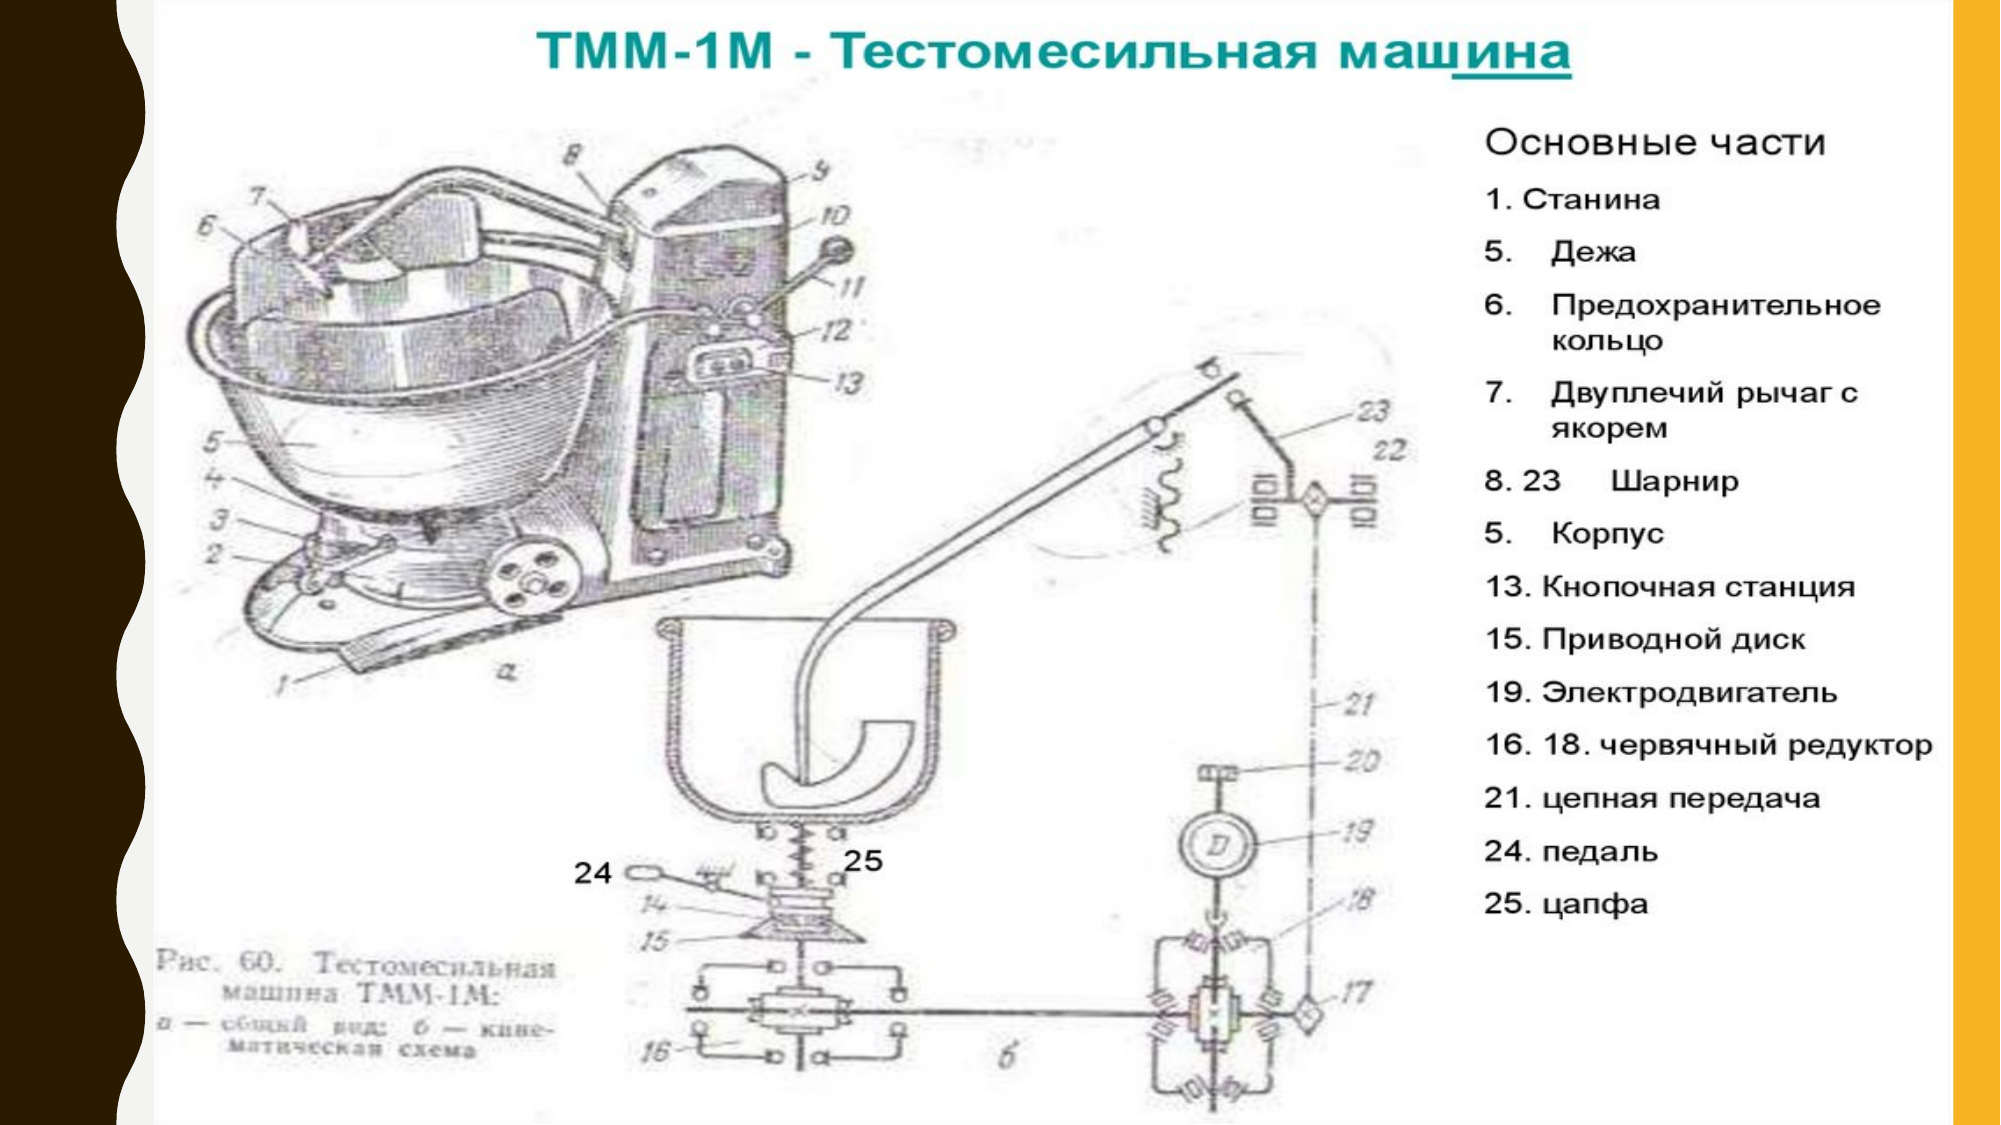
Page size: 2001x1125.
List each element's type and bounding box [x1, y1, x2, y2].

list [154, 0, 1953, 1125]
